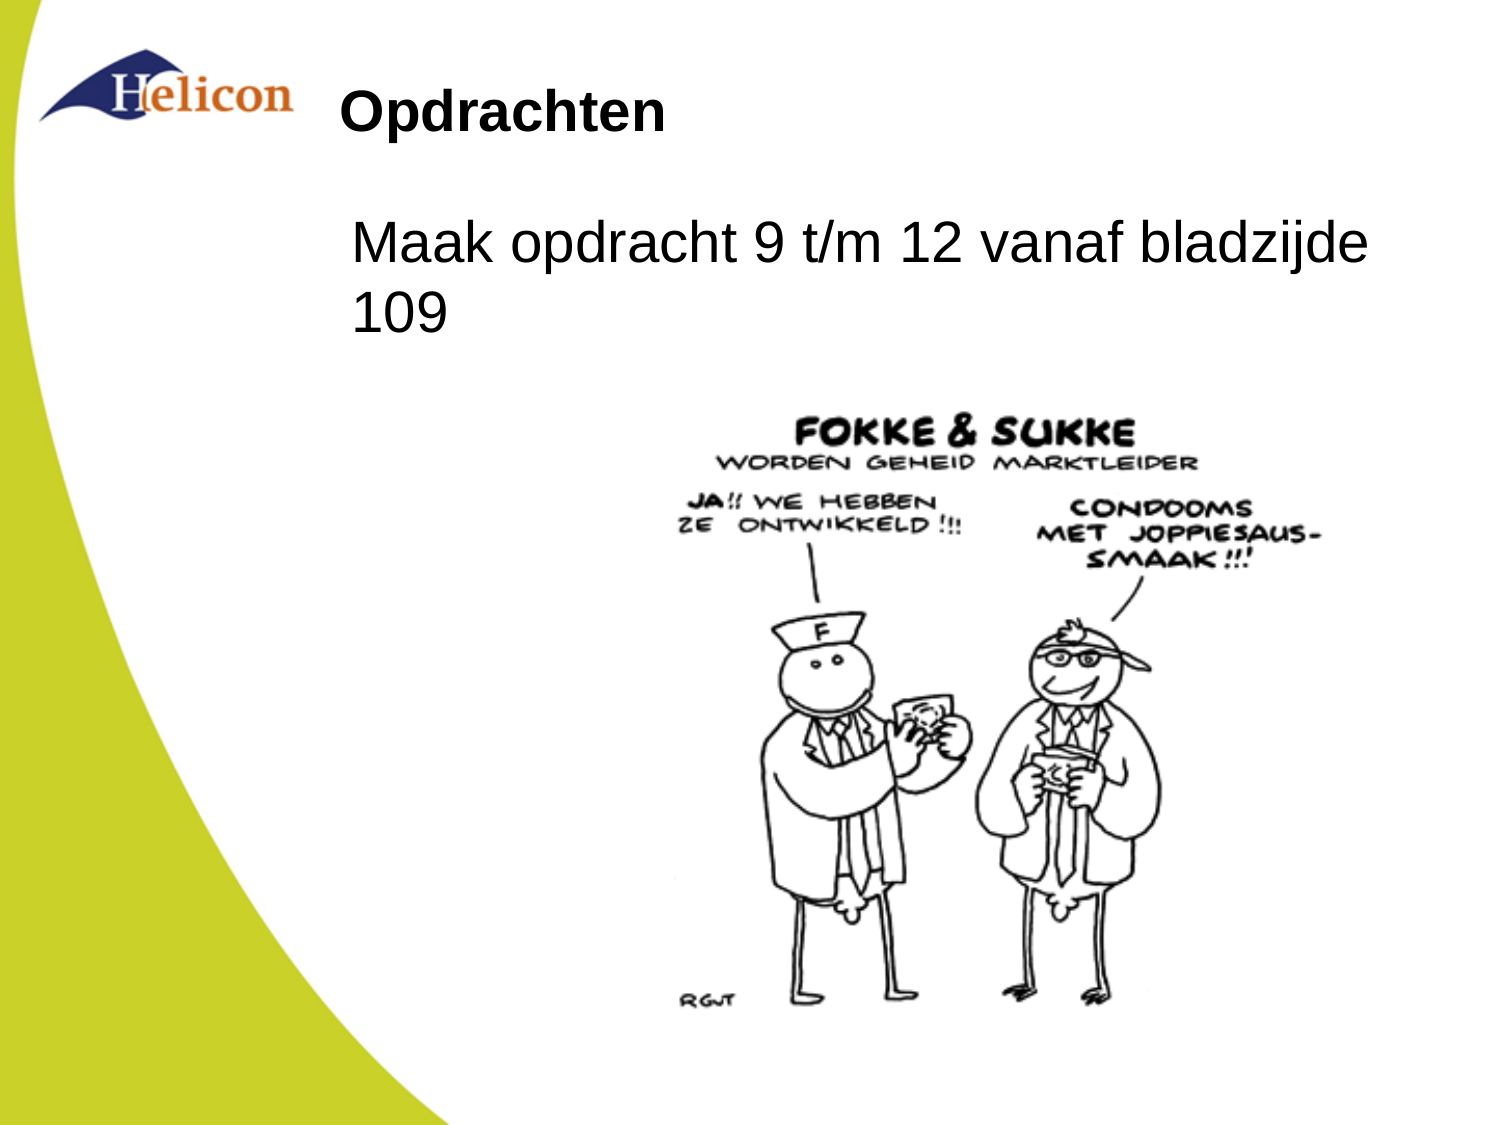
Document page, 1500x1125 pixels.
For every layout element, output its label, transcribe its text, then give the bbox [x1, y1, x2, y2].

picture [0, 0, 1500, 1125]
title Opdrachten [324, 54, 1415, 161]
list Maak opdracht 9 t/m 12 vanaf bladzijde 109 [336, 196, 1425, 1005]
